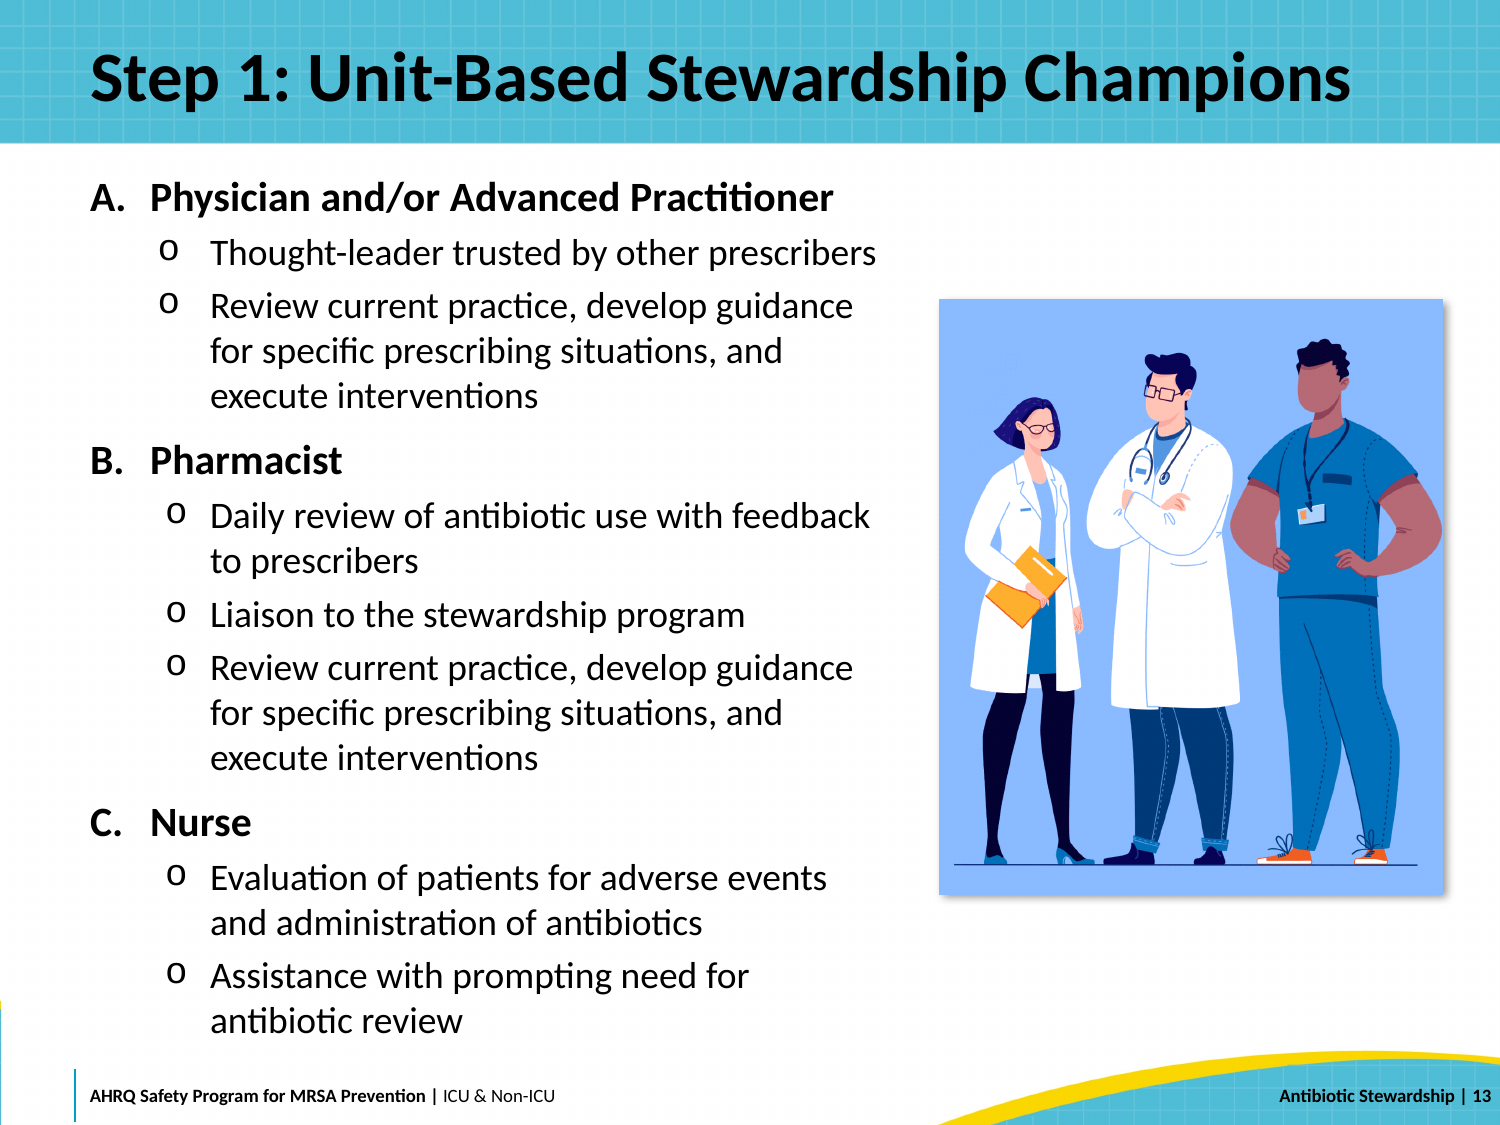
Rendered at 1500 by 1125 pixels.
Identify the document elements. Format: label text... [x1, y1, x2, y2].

list Physician and/or Advanced Practitioner Thought-leader trusted by other prescribers Review current practice, develop guidance for specific prescribing situations, and execute interventions Pharmacist Daily review of antibiotic use with feedback to prescribers Liaison to the stewardship program Review current practice, develop guidance for specific prescribing situations, and execute interventions Nurse Evaluation of patients for adverse events and administration of antibiotics Assistance with prompting need for antibiotic review [75, 161, 902, 1065]
title Step 1: Unit-Based Stewardship Champions [75, 0, 1425, 150]
picture [0, 0, 1500, 1125]
slide_number | 13 [1455, 1065, 1500, 1125]
